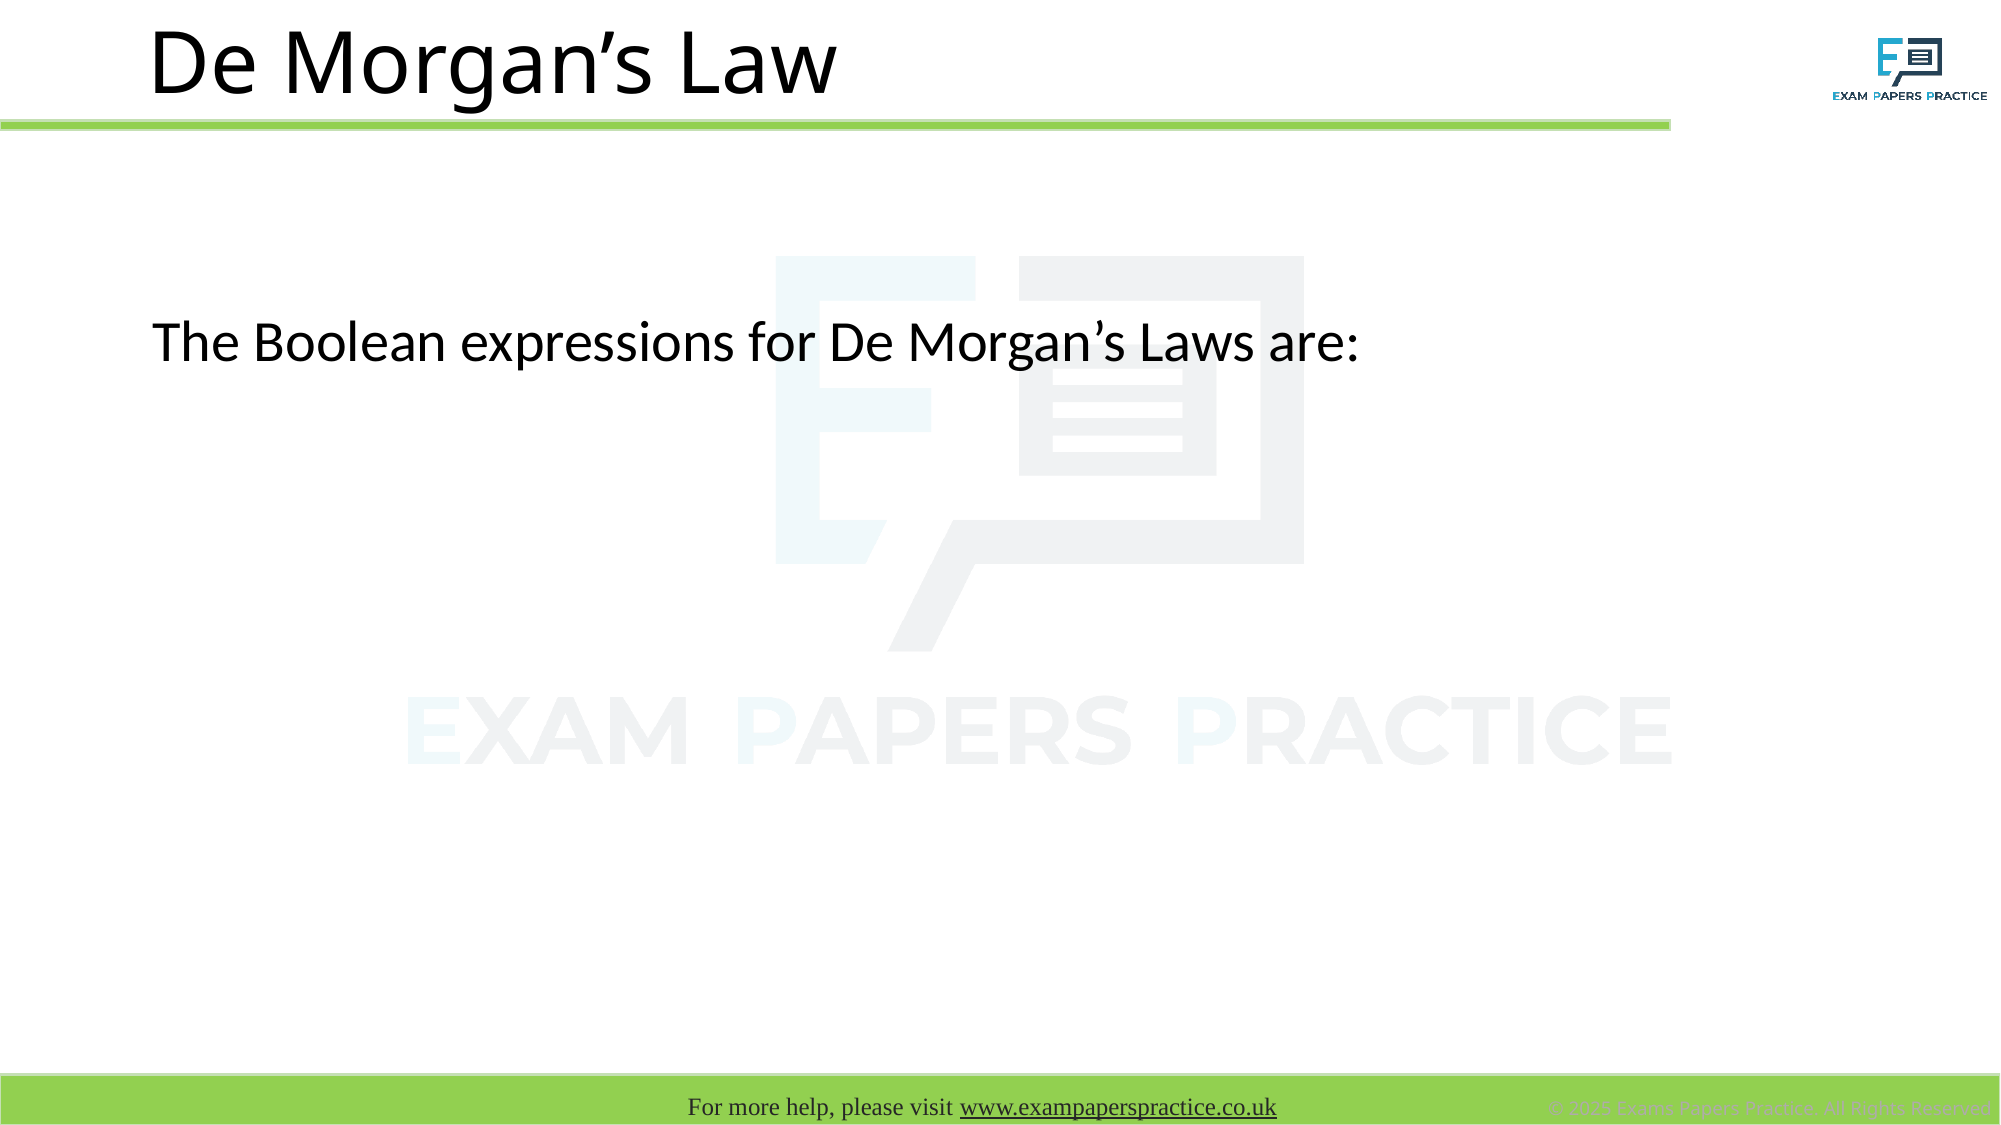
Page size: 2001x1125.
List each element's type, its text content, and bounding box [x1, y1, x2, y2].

list The Boolean expressions for De Morgan’s Laws are: [137, 304, 1863, 1018]
title De Morgan’s Law [132, 11, 1858, 121]
